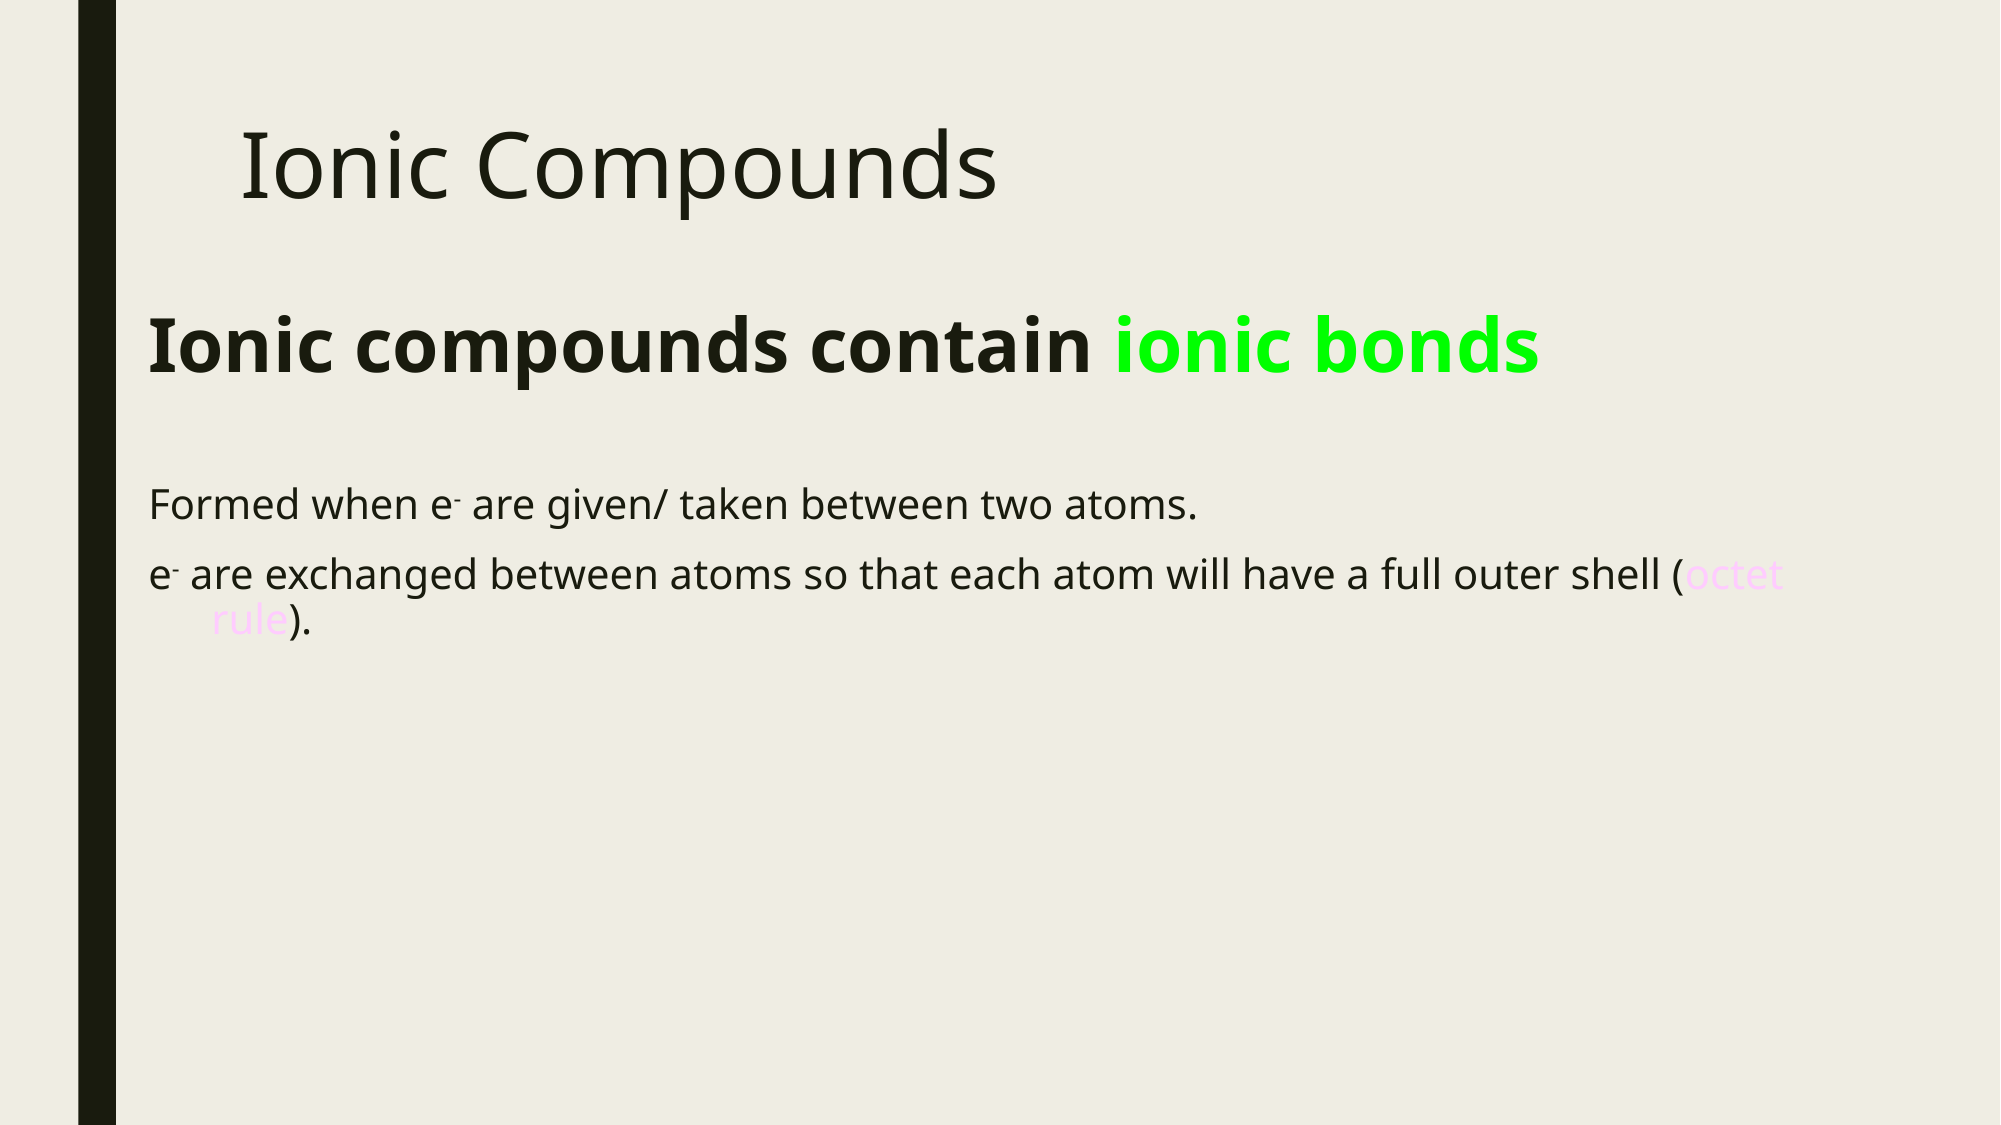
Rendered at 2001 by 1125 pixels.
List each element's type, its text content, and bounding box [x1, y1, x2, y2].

list Ionic compounds contain ionic bonds Formed when e- are given/ taken between two atoms. e- are exchanged between atoms so that each atom will have a full outer shell (octet rule). [133, 299, 1850, 975]
title Ionic Compounds [225, 112, 1800, 299]
